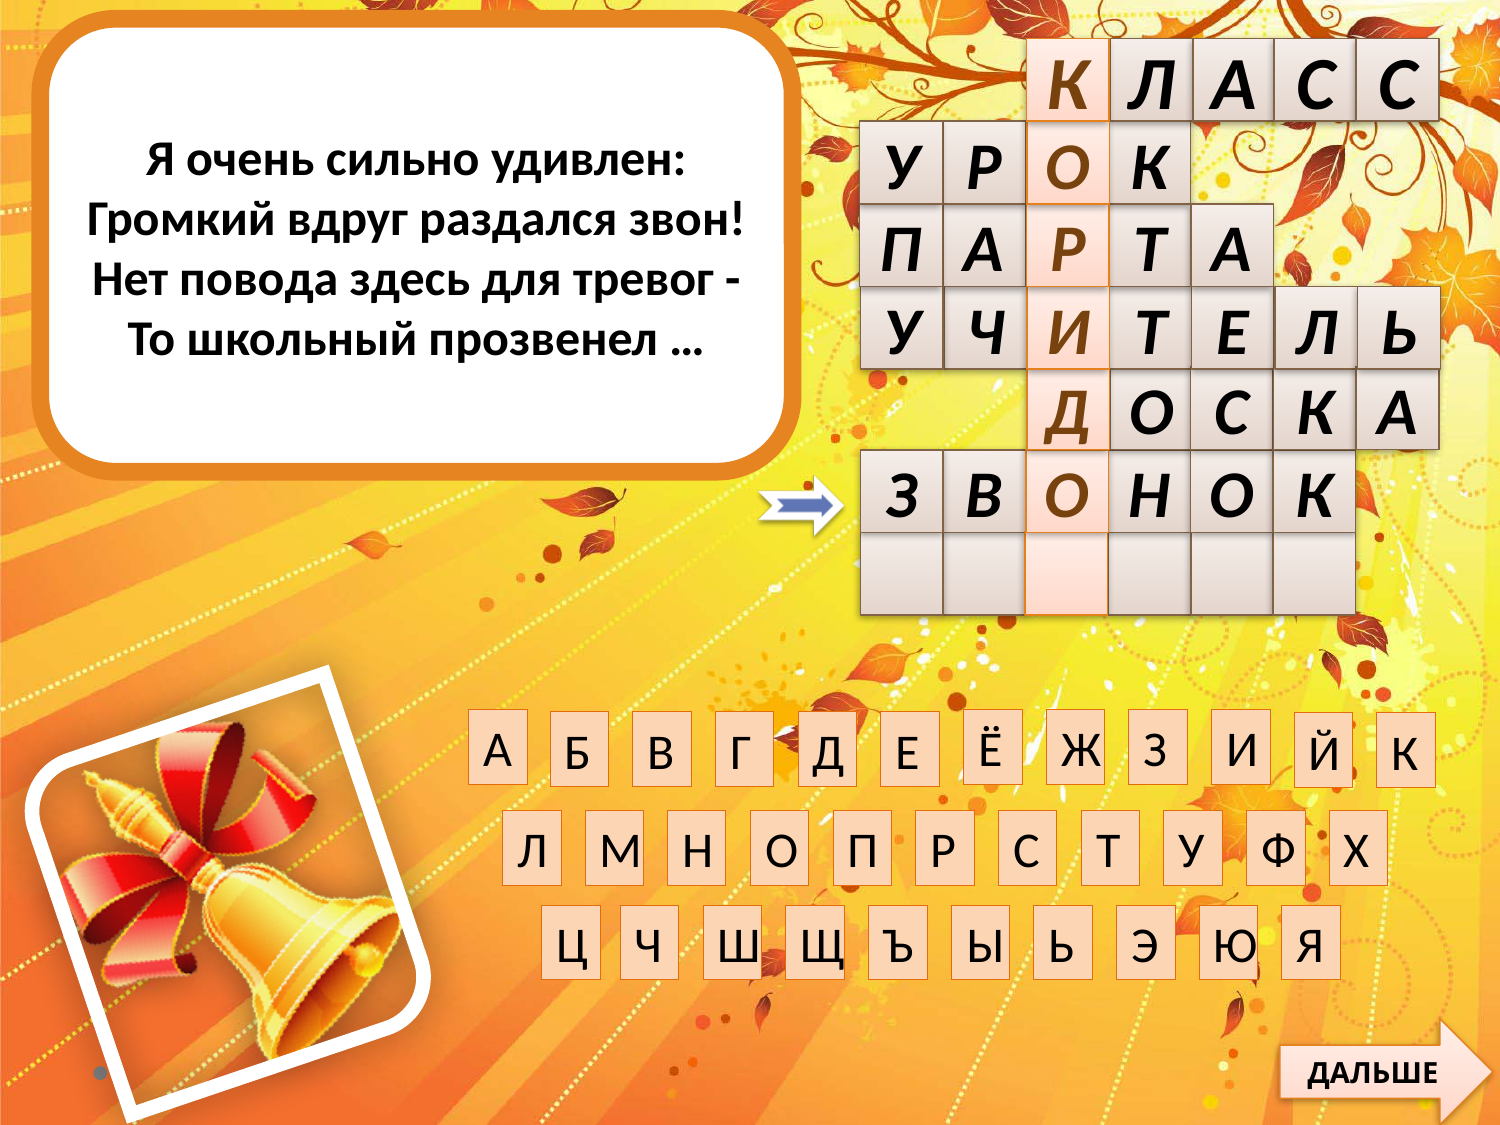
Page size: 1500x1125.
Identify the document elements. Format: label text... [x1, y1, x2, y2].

text_box А [946, 213, 1021, 287]
text_box И [1026, 294, 1110, 370]
text_box О [750, 810, 809, 886]
text_box [1190, 539, 1267, 616]
text_box Е [880, 711, 940, 787]
text_box Ъ [868, 905, 928, 980]
text_box [1024, 539, 1108, 616]
text_box У [1163, 810, 1223, 886]
text_box Ч [620, 905, 679, 980]
text_box О [1190, 457, 1267, 533]
text_box Щ [785, 905, 845, 980]
text_box Т [1081, 810, 1140, 886]
text_box Р [1026, 211, 1110, 287]
text_box Ь [1357, 286, 1441, 370]
text_box А [1192, 38, 1271, 122]
text_box М [585, 810, 644, 886]
text_box О [1025, 456, 1109, 533]
text_box Г [715, 711, 774, 787]
text_box З [860, 449, 944, 533]
text_box Ь [1033, 905, 1093, 980]
text_box Х [1329, 810, 1388, 886]
text_box А [1190, 203, 1274, 287]
text_box К [1376, 712, 1436, 788]
text_box Н [1113, 458, 1185, 533]
text_box П [833, 810, 892, 886]
text_box Т [1113, 296, 1186, 370]
text_box Б [550, 711, 609, 787]
text_box У [860, 293, 944, 370]
text_box С [1273, 38, 1352, 122]
text_box Я [1281, 905, 1341, 980]
text_box Р [915, 810, 975, 886]
text_box В [632, 711, 692, 787]
text_box [1112, 540, 1185, 616]
text_box Л [1110, 38, 1190, 122]
text_box Л [1274, 286, 1354, 370]
text_box П [859, 211, 943, 287]
text_box [1272, 539, 1356, 616]
text_box Ё [963, 709, 1023, 785]
text_box ДАЛЬШЕ [1279, 1017, 1494, 1125]
text_box К [1113, 129, 1191, 205]
text_box З [1128, 709, 1188, 785]
text_box Ш [703, 905, 762, 980]
text_box К [1273, 376, 1350, 450]
text_box Ю [1199, 905, 1258, 980]
text_box С [998, 810, 1057, 886]
text_box Т [1113, 213, 1185, 287]
text_box Д [798, 711, 857, 787]
text_box [948, 540, 1019, 616]
text_box К [1272, 456, 1356, 533]
text_box О [1113, 378, 1185, 450]
text_box Р [943, 120, 1021, 205]
text_box Ч [948, 295, 1021, 370]
text_box Й [1294, 712, 1353, 788]
text_box Е [1191, 295, 1269, 370]
text_box [860, 539, 944, 616]
text_box Ж [1046, 709, 1105, 785]
text_box Д [1026, 376, 1110, 450]
text_box В [946, 449, 1020, 533]
text_box Я очень сильно удивлен: Громкий вдруг раздался звон! Нет повода здесь для тревог - То школьный прозвенел … [37, 16, 795, 475]
text_box Л [502, 810, 562, 886]
text_box И [1211, 709, 1271, 785]
text_box О [1026, 128, 1110, 205]
text_box У [859, 120, 943, 205]
text_box С [1190, 376, 1268, 450]
text_box К [1026, 38, 1110, 122]
text_box Н [667, 810, 726, 886]
text_box А [468, 709, 528, 785]
text_box Э [1116, 905, 1176, 980]
text_box Ф [1246, 810, 1306, 886]
text_box Ц [541, 905, 601, 980]
picture [0, 0, 1500, 1125]
text_box С [1355, 38, 1440, 122]
text_box Ы [951, 905, 1010, 980]
text_box А [1355, 375, 1440, 450]
